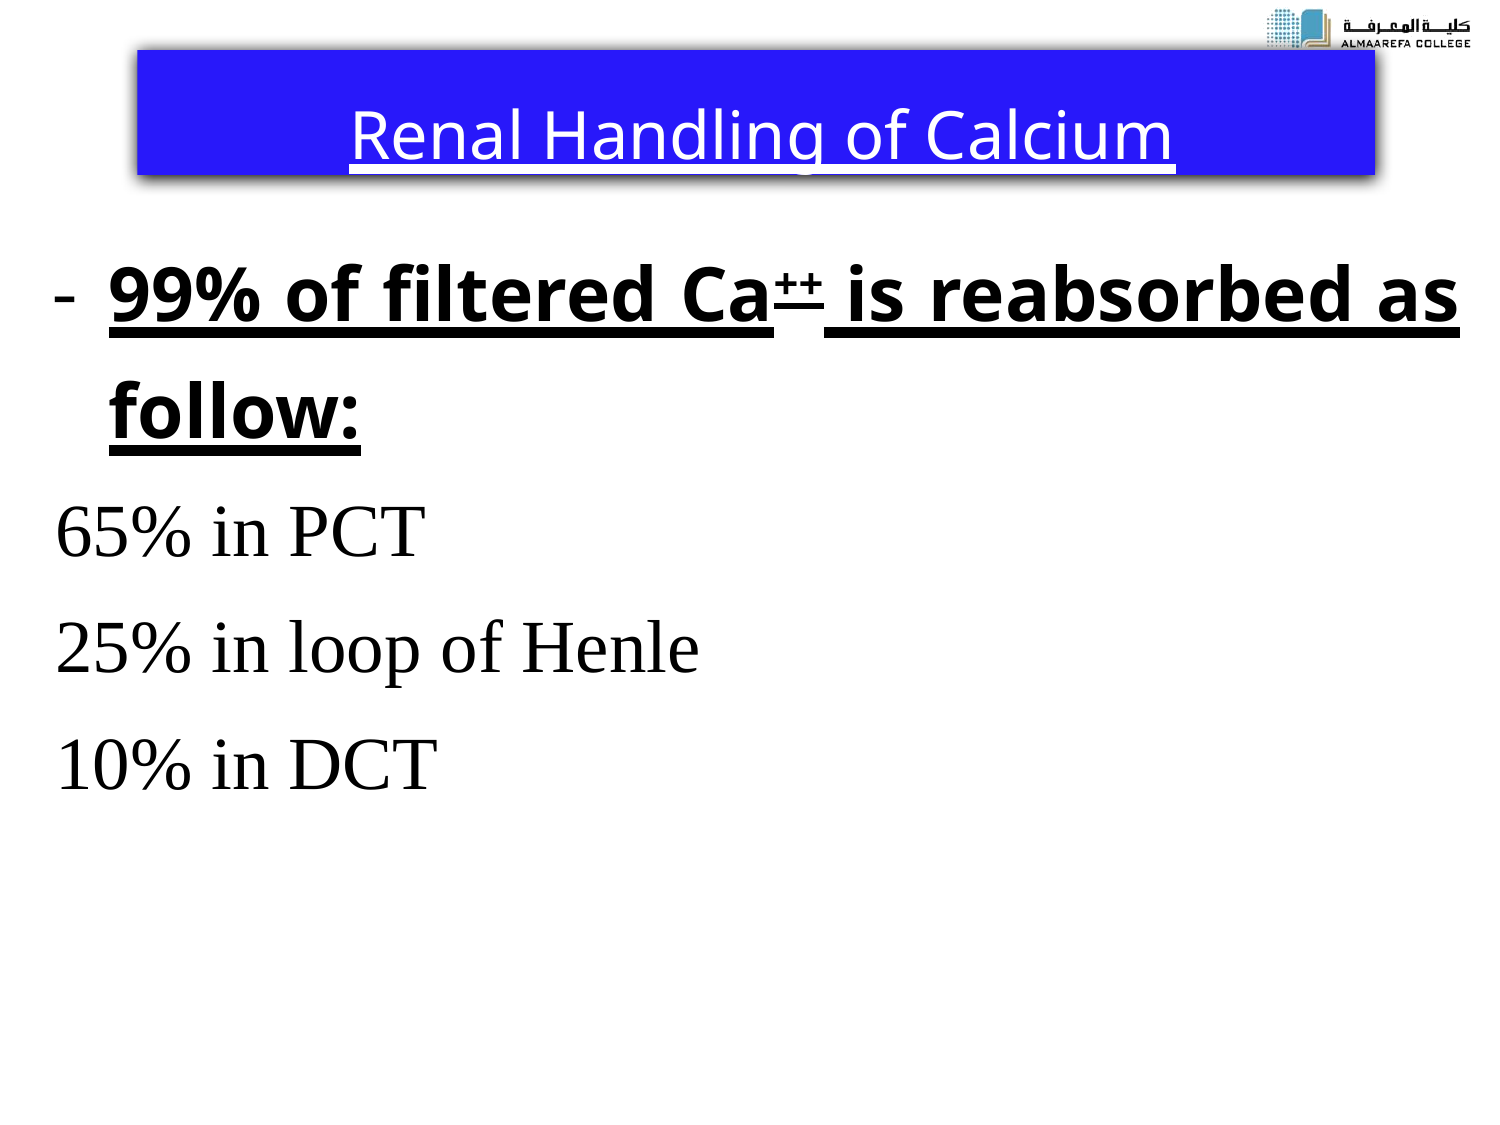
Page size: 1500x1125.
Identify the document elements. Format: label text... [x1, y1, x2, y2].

picture [1262, 0, 1475, 65]
title Renal Handling of Calcium [137, 50, 1375, 175]
list 99% of filtered Ca++ is reabsorbed as follow: 65% in PCT 25% in loop of Henle 10% in DCT [37, 212, 1475, 1125]
